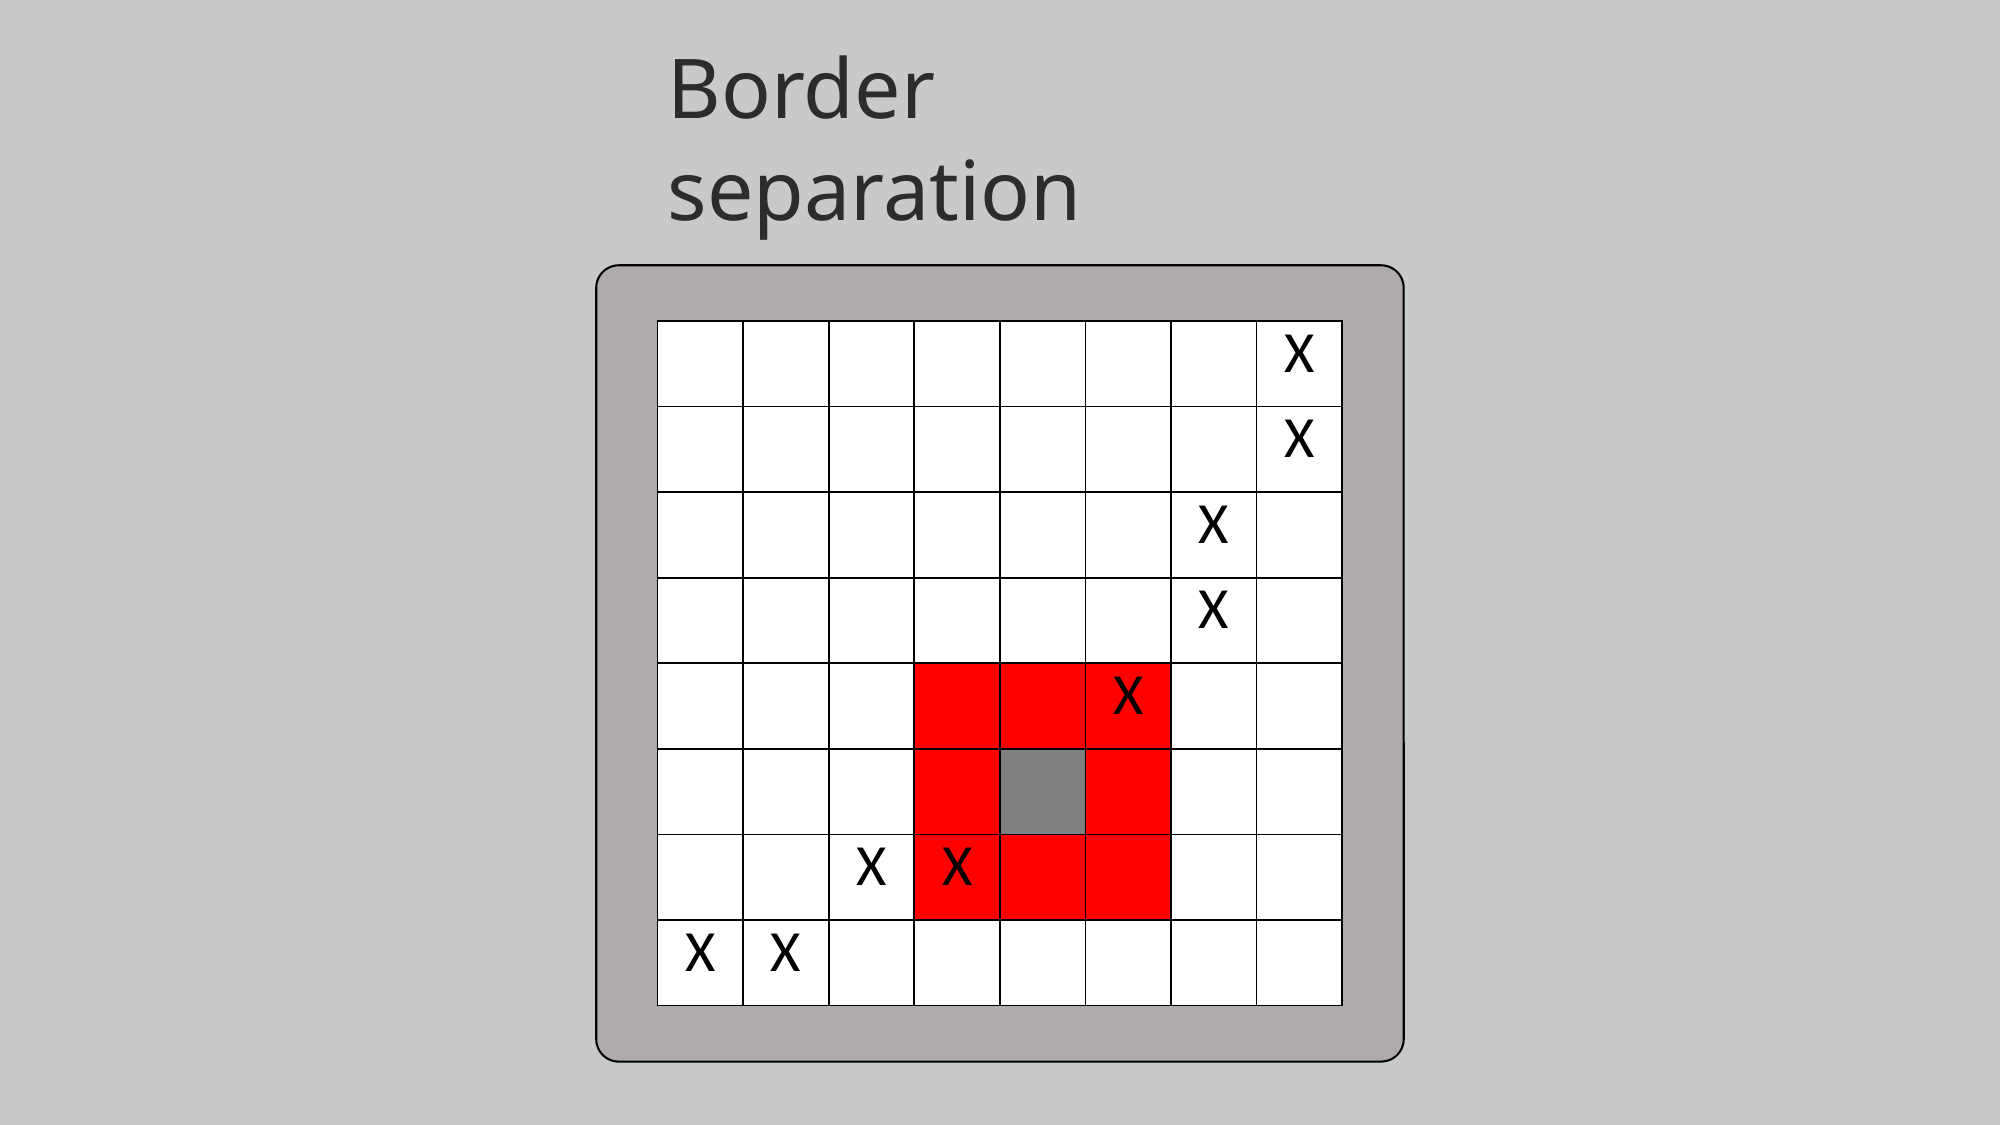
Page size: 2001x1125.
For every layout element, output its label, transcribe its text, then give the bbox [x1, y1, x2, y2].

table_header X [1257, 322, 1341, 406]
table_cell [915, 407, 999, 491]
table_cell X [1086, 664, 1170, 748]
table_header [915, 322, 999, 406]
table_cell [744, 750, 828, 834]
table_cell [915, 493, 999, 577]
table_cell [1257, 493, 1341, 577]
table_cell [1257, 750, 1341, 834]
table_cell [1257, 921, 1341, 1005]
table_header [1001, 322, 1085, 406]
table_cell [1172, 921, 1256, 1005]
table_cell [915, 579, 999, 662]
table_cell [1001, 664, 1085, 748]
table_cell [1086, 921, 1170, 1005]
table_header [1086, 322, 1170, 406]
table_header [1172, 322, 1256, 406]
table_cell [1001, 493, 1085, 577]
table_cell [744, 835, 828, 919]
table_cell X [830, 835, 913, 919]
table_cell X [915, 835, 999, 919]
table_cell [1257, 579, 1341, 662]
table_cell [915, 664, 999, 748]
table_cell [1172, 750, 1256, 834]
text_box Border separation [652, 30, 1348, 248]
table_cell [1001, 407, 1085, 491]
table_cell X [744, 921, 828, 1005]
table_cell [658, 407, 742, 491]
table_cell [658, 835, 742, 919]
table_cell [744, 407, 828, 491]
table_cell [744, 579, 828, 662]
table_cell [1086, 835, 1170, 919]
table_cell [744, 493, 828, 577]
table_header [744, 322, 828, 406]
table_cell X [658, 921, 742, 1005]
table_cell [1001, 921, 1085, 1005]
table_header [658, 322, 742, 406]
table_cell X [1172, 579, 1256, 662]
table_cell [915, 750, 999, 834]
table_cell [1172, 664, 1256, 748]
table_cell [830, 493, 913, 577]
table_cell [1001, 750, 1085, 834]
table_cell [1001, 835, 1085, 919]
table_cell [830, 921, 913, 1005]
table_cell [1086, 407, 1170, 491]
table_cell [830, 664, 913, 748]
table_cell [658, 493, 742, 577]
table_cell X [1257, 407, 1341, 491]
table_cell [658, 664, 742, 748]
table_cell [1086, 579, 1170, 662]
table_cell [744, 664, 828, 748]
table_cell [830, 750, 913, 834]
table_cell [1257, 835, 1341, 919]
table_cell [658, 579, 742, 662]
table_cell [830, 579, 913, 662]
table_cell [1172, 835, 1256, 919]
table_cell [830, 407, 913, 491]
table_cell [1257, 664, 1341, 748]
table_cell [1086, 493, 1170, 577]
table_cell X [1172, 493, 1256, 577]
table_cell [1001, 579, 1085, 662]
table_cell [658, 750, 742, 834]
text_box [595, 264, 1405, 1063]
table_cell [1172, 407, 1256, 491]
table_header [830, 322, 913, 406]
table_cell [915, 921, 999, 1005]
table_cell [1086, 750, 1170, 834]
